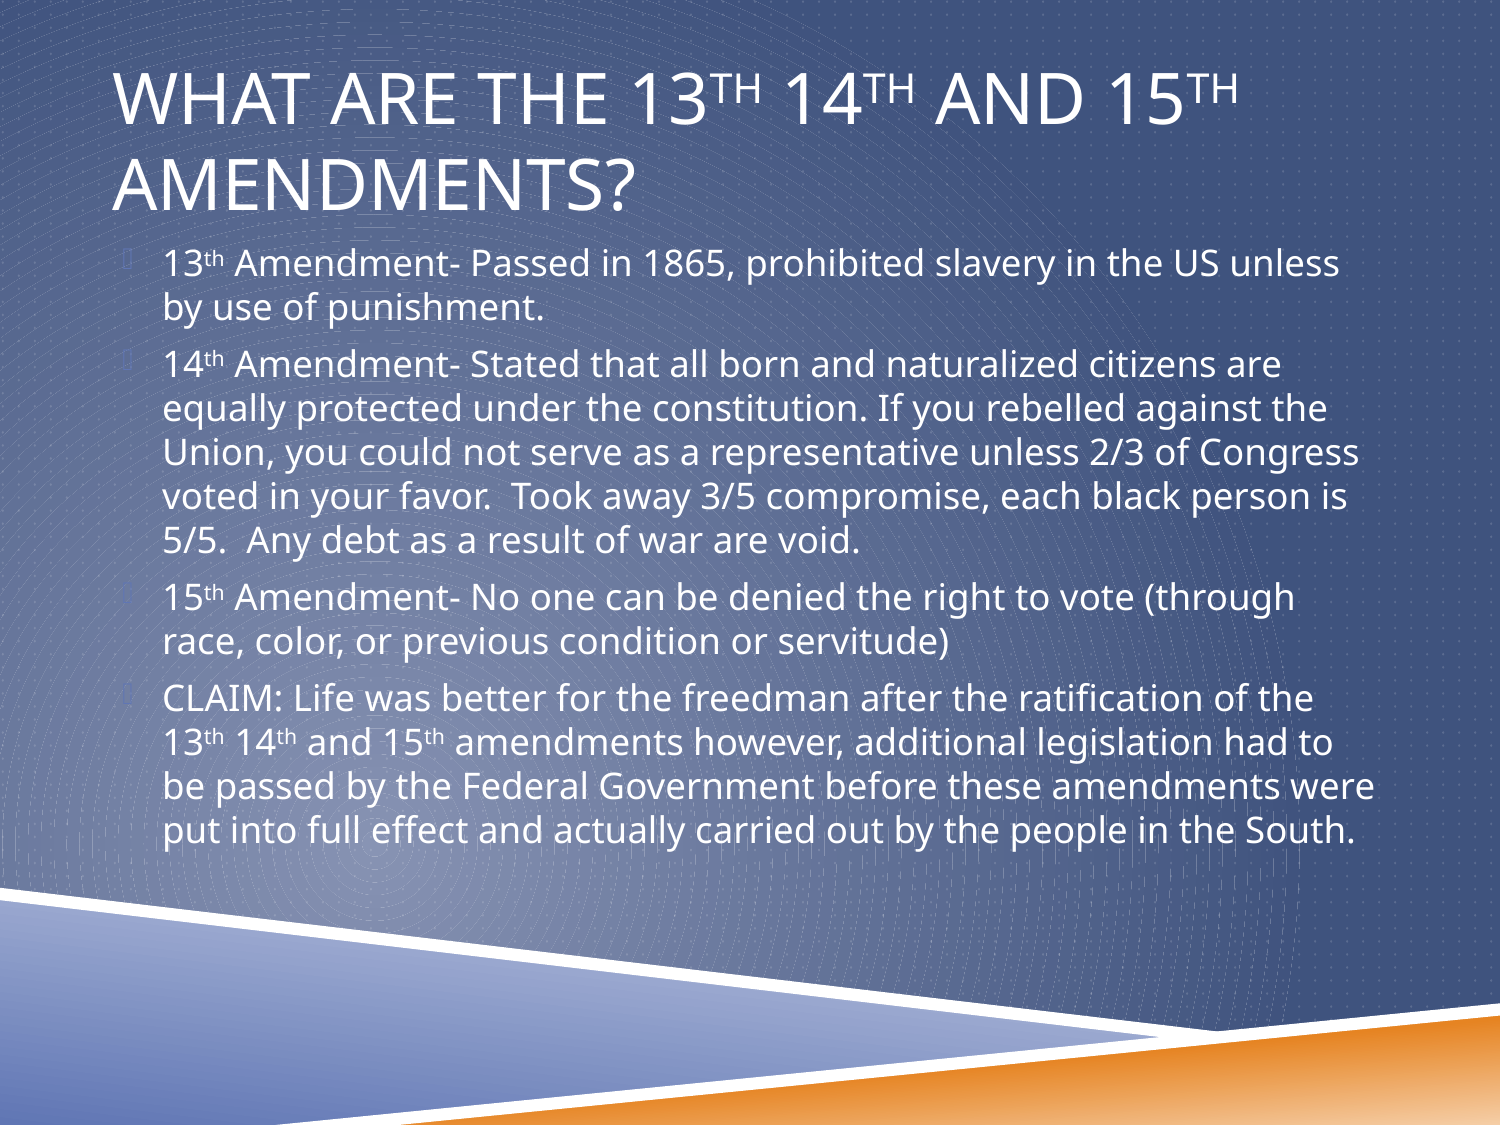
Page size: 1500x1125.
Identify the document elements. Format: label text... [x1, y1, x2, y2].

title What are the 13th 14th and 15th amendments? [112, 45, 1388, 232]
list 13th Amendment- Passed in 1865, prohibited slavery in the US unless by use of punishment. 14th Amendment- Stated that all born and naturalized citizens are equally protected under the constitution. If you rebelled against the Union, you could not serve as a representative unless 2/3 of Congress voted in your favor. Took away 3/5 compromise, each black person is 5/5. Any debt as a result of war are void. 15th Amendment- No one can be denied the right to vote (through race, color, or previous condition or servitude) CLAIM: Life was better for the freedman after the ratification of the 13th 14th and 15th amendments however, additional legislation had to be passed by the Federal Government before these amendments were put into full effect and actually carried out by the people in the South. [112, 232, 1388, 902]
